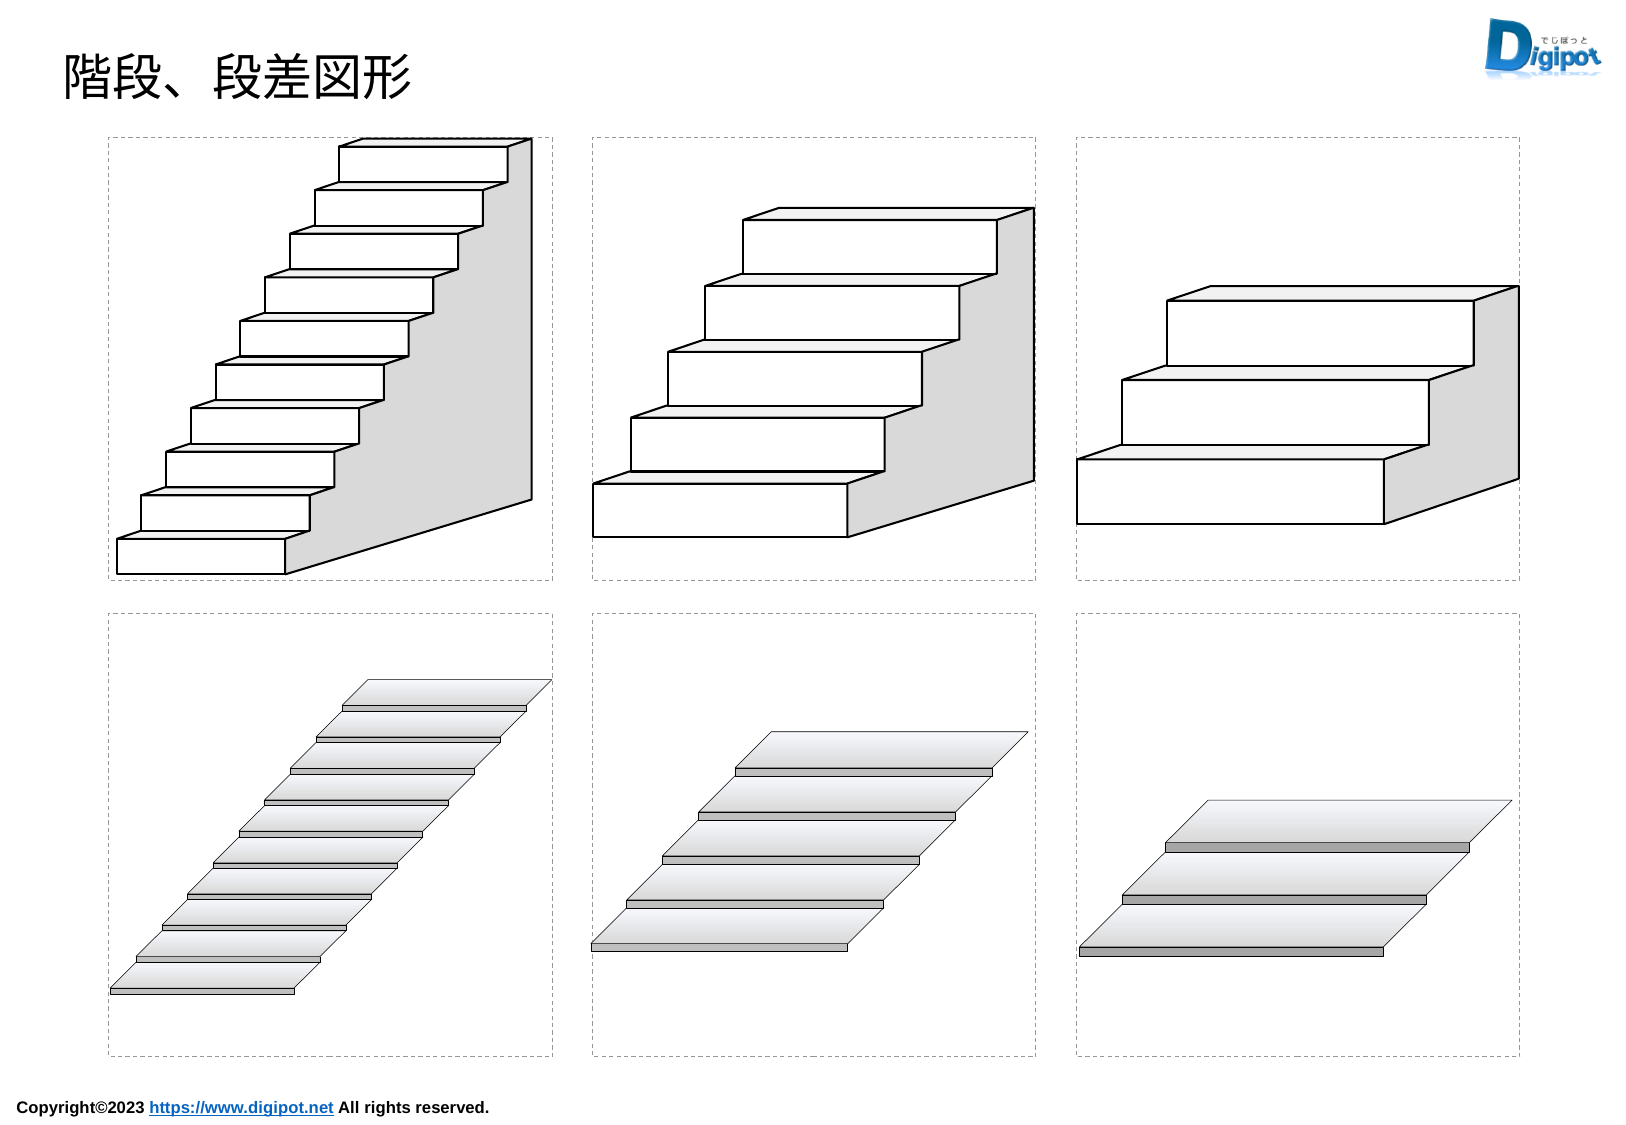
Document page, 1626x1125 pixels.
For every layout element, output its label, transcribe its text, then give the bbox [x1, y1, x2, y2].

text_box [1079, 799, 1513, 957]
text_box 階段、段差図形 [47, 38, 427, 113]
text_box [1077, 286, 1519, 525]
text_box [593, 207, 1034, 538]
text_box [116, 138, 532, 575]
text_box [590, 731, 1029, 952]
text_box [109, 679, 553, 994]
picture [1485, 18, 1602, 82]
